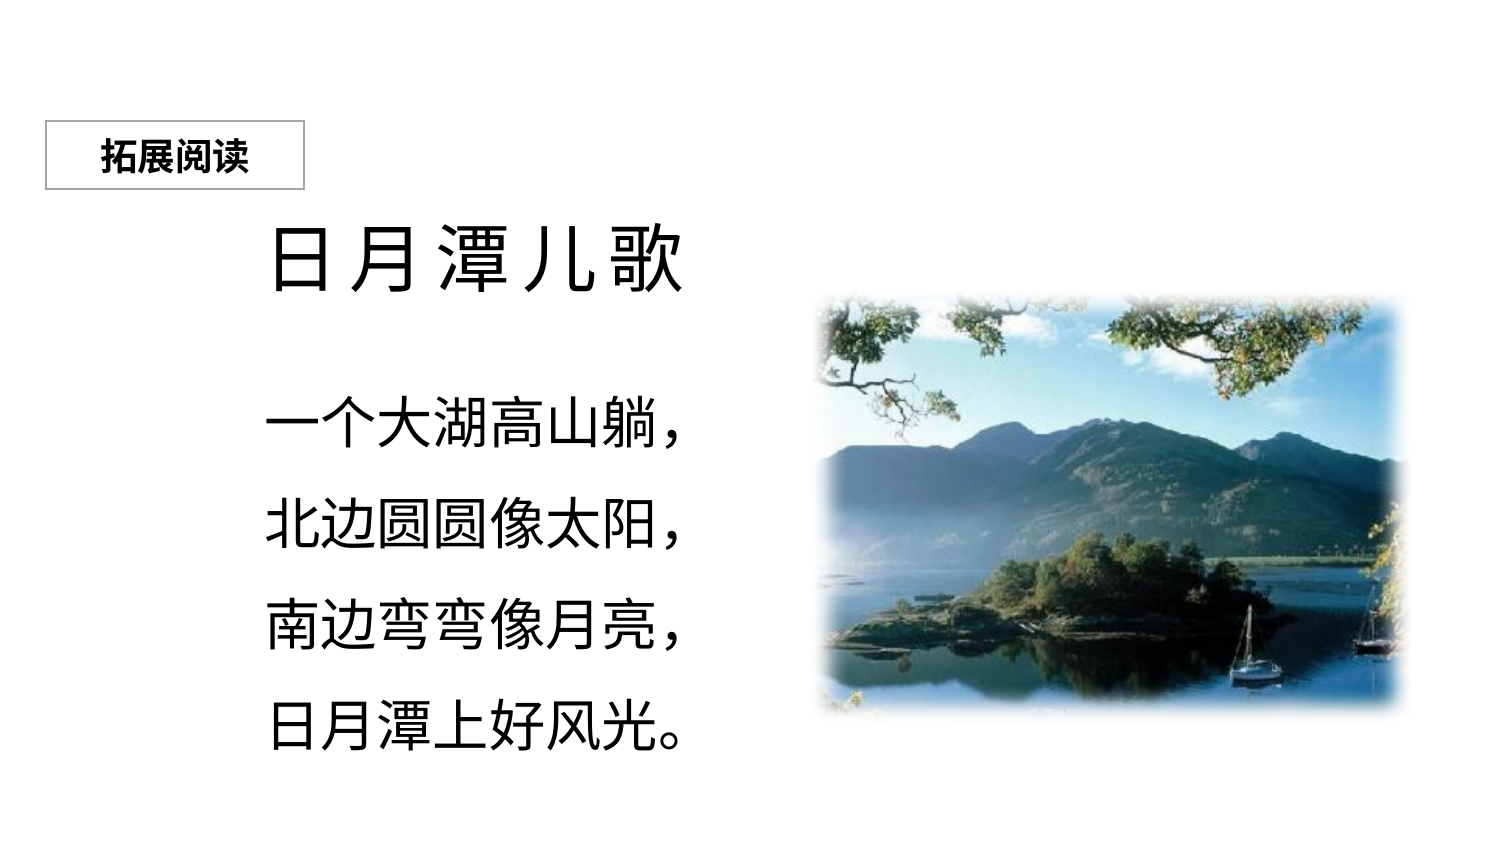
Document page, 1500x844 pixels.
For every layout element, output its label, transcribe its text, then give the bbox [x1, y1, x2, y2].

text_box 一个大湖高山躺， 北边圆圆像太阳， 南边弯弯像月亮， 日月潭上好风光。 [156, 347, 822, 764]
text_box 日月潭儿歌 [252, 205, 971, 307]
text_box 拓展阅读 [45, 120, 305, 190]
picture [809, 289, 1414, 723]
